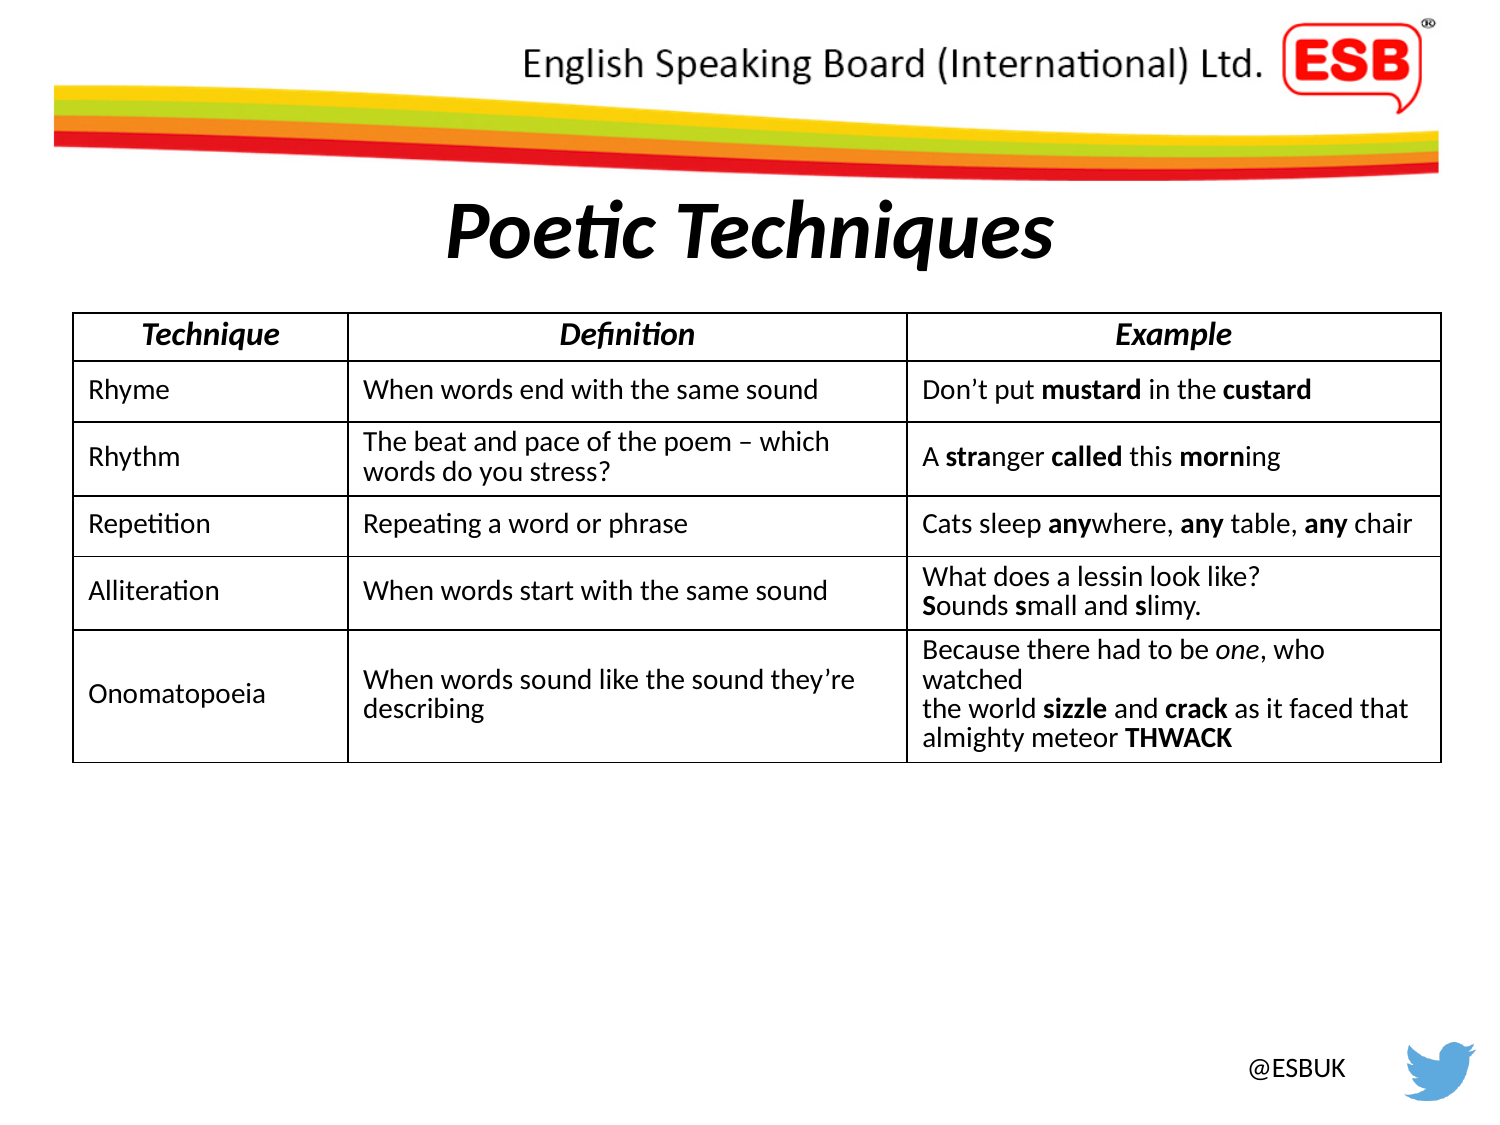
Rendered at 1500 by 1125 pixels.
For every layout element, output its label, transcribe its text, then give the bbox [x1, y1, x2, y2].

picture [1404, 1042, 1476, 1101]
table_header Technique [74, 314, 347, 360]
table_cell Alliteration [74, 557, 347, 629]
table_cell Rhythm [74, 423, 347, 495]
table_cell Because there had to be one, who watched the world sizzle and crack as it faced that almighty meteor THWACK [908, 631, 1440, 762]
table_header Definition [349, 314, 906, 360]
table_cell When words start with the same sound [349, 557, 906, 629]
table_cell Cats sleep anywhere, any table, any chair [908, 497, 1440, 556]
table_cell The beat and pace of the poem – which words do you stress? [349, 423, 906, 495]
table_cell Repetition [74, 497, 347, 556]
title Poetic Techniques [103, 173, 1397, 290]
table_header Example [908, 314, 1440, 360]
table_cell Onomatopoeia [74, 631, 347, 762]
table_cell Rhyme [74, 362, 347, 421]
table_cell What does a lessin look like? Sounds small and slimy. [908, 557, 1440, 629]
table_cell When words sound like the sound they’re describing [349, 631, 906, 762]
table_cell Repeating a word or phrase [349, 497, 906, 556]
picture [0, 0, 1500, 189]
table_cell Don’t put mustard in the custard [908, 362, 1440, 421]
table_cell A stranger called this morning [908, 423, 1440, 495]
table_cell When words end with the same sound [349, 362, 906, 421]
